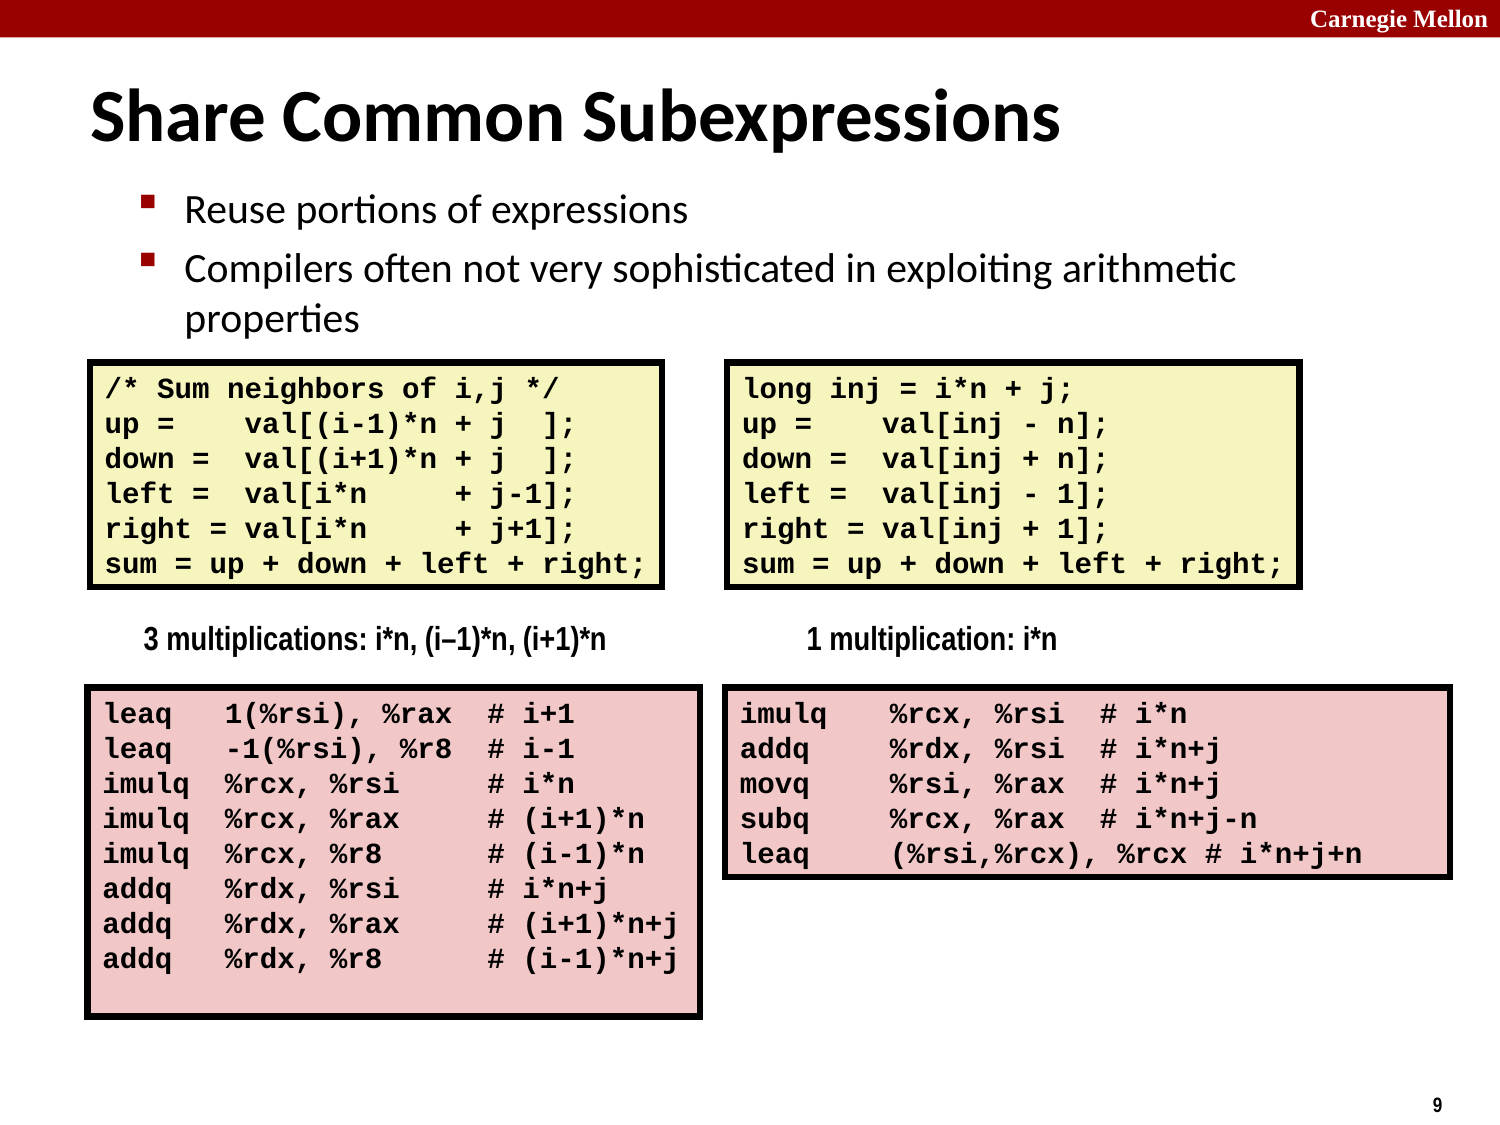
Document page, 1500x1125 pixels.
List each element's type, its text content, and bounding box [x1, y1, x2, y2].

list Reuse portions of expressions Compilers often not very sophisticated in exploiting arithmetic properties [47, 174, 1411, 1058]
text_box leaq 1(%rsi), %rax # i+1 leaq -1(%rsi), %r8 # i-1 imulq %rcx, %rsi # i*n imulq %rcx, %rax # (i+1)*n imulq %rcx, %r8 # (i-1)*n addq %rdx, %rsi # i*n+j addq %rdx, %rax # (i+1)*n+j addq %rdx, %r8 # (i-1)*n+j [87, 687, 700, 1017]
title Share Common Subexpressions [74, 24, 1451, 200]
text_box /* Sum neighbors of i,j */ up = val[(i-1)*n + j ]; down = val[(i+1)*n + j ]; left = val[i*n + j-1]; right = val[i*n + j+1]; sum = up + down + left + right; [89, 362, 663, 587]
text_box 1 multiplication: i*n [791, 609, 1074, 664]
text_box 3 multiplications: i*n, (i–1)*n, (i+1)*n [128, 609, 623, 664]
text_box imulq %rcx, %rsi # i*n addq %rdx, %rsi # i*n+j movq %rsi, %rax # i*n+j subq %rcx, %rax # i*n+j-n leaq (%rsi,%rcx), %rcx # i*n+j+n [725, 687, 1450, 877]
text_box long inj = i*n + j; up = val[inj - n]; down = val[inj + n]; left = val[inj - 1]; right = val[inj + 1]; sum = up + down + left + right; [727, 362, 1300, 587]
